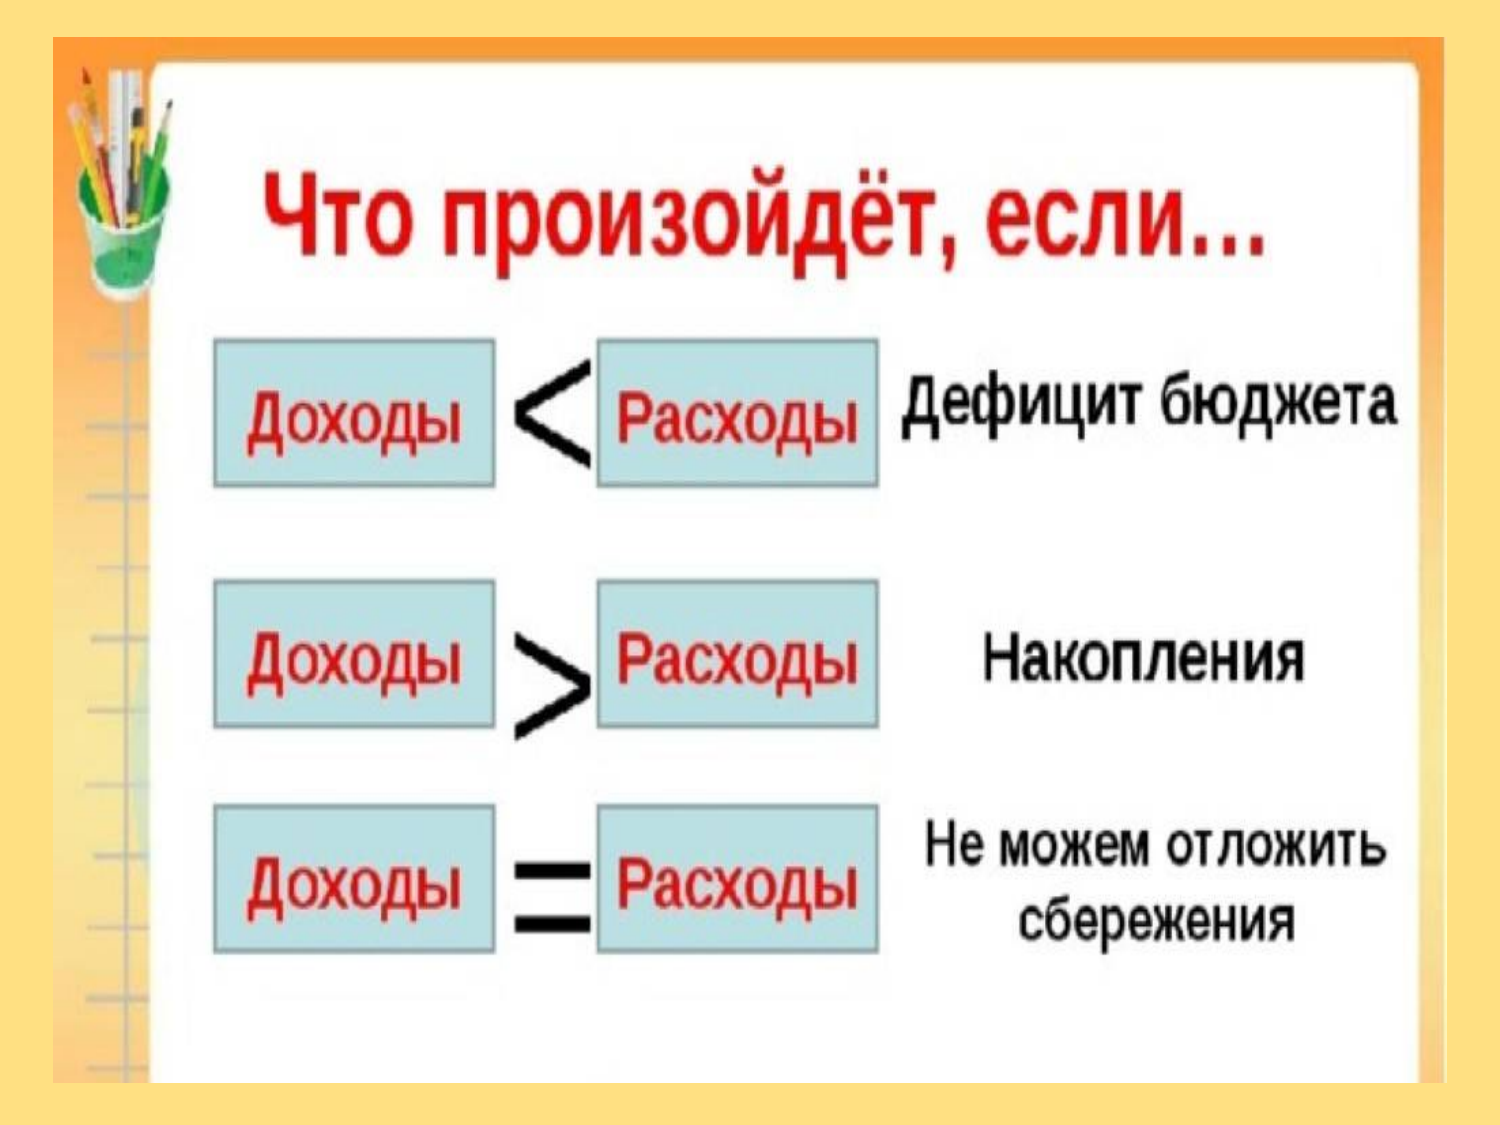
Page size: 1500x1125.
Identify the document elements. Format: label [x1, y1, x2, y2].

list [53, 37, 1447, 1083]
